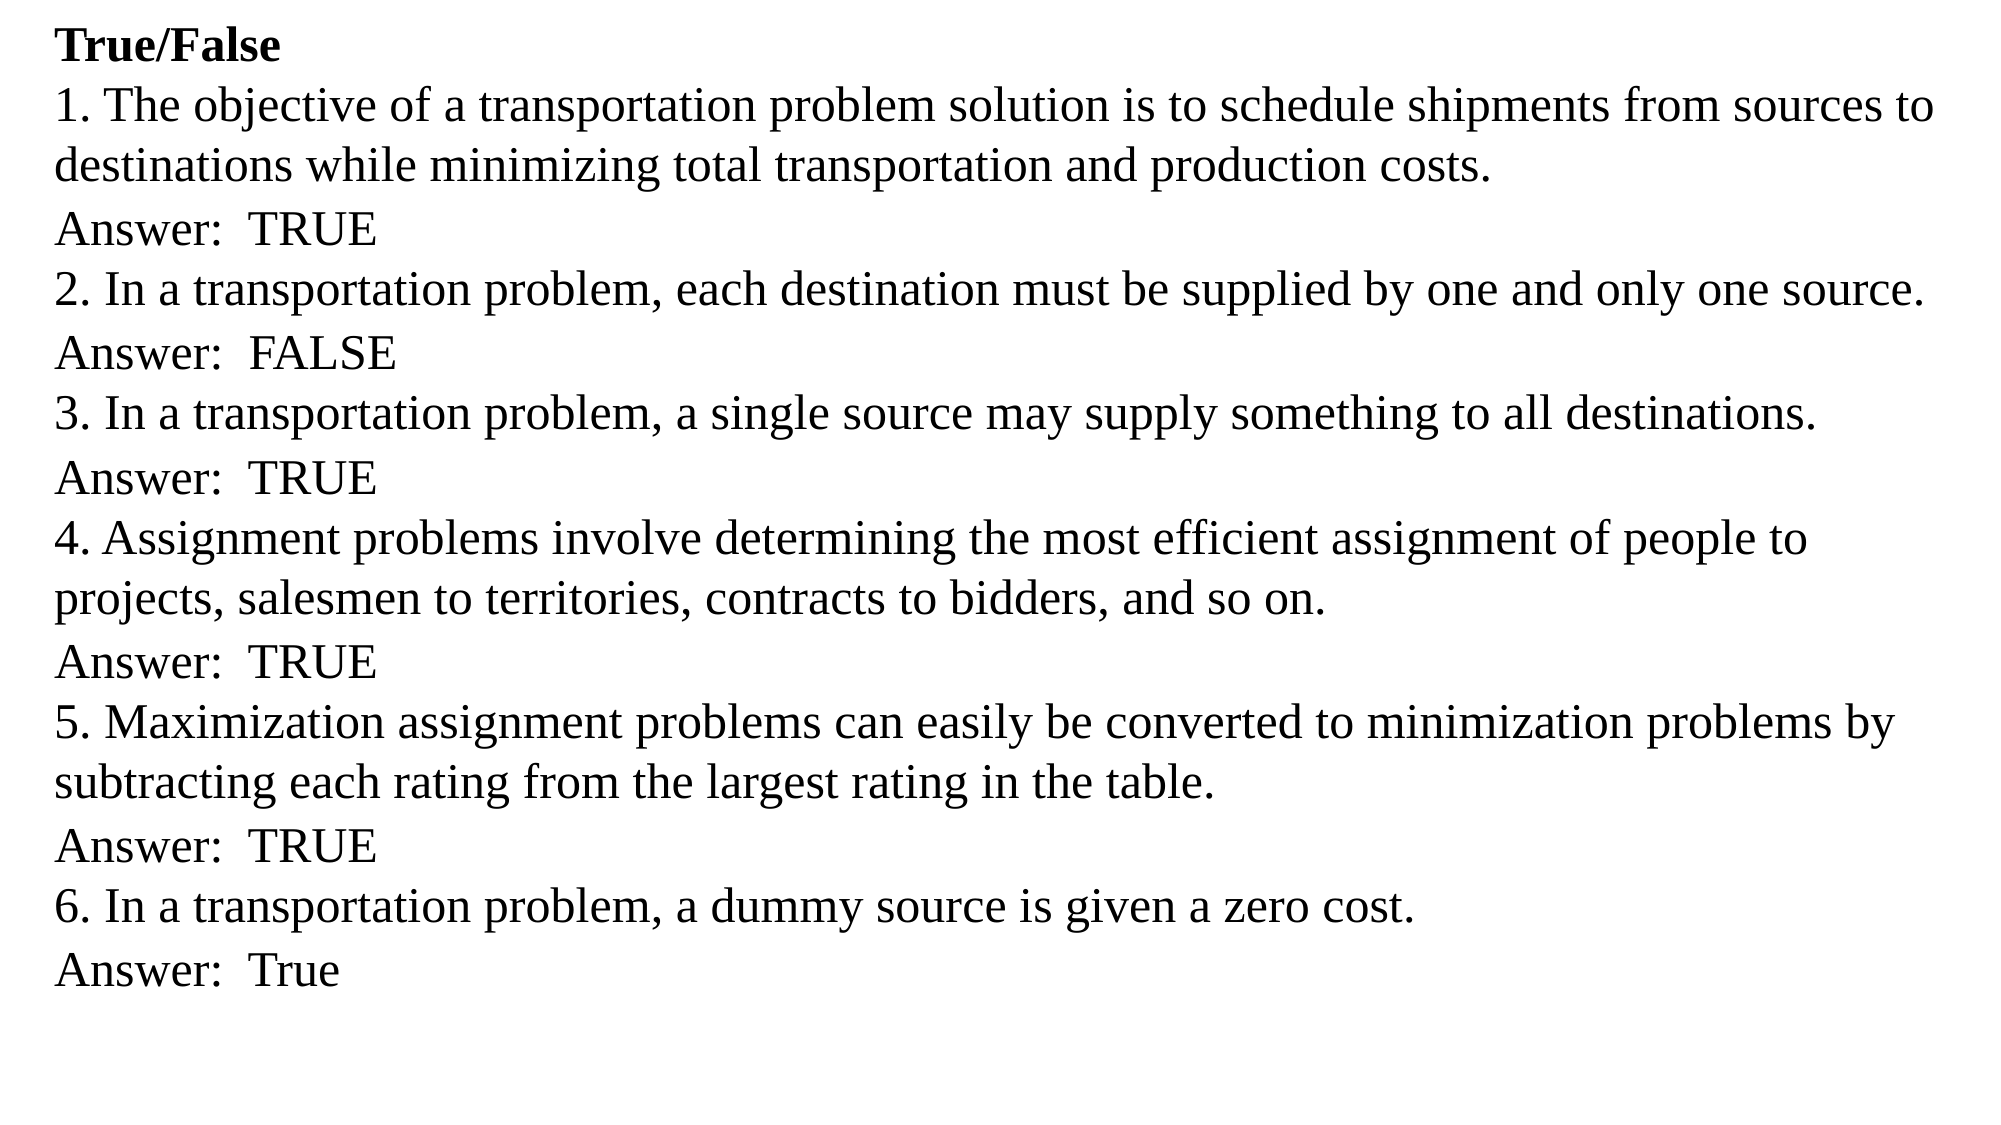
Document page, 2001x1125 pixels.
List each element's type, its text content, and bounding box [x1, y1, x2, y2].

text_box True/False 1. The objective of a transportation problem solution is to schedule shipments from sources to destinations while minimizing total transportation and production costs. Answer: TRUE 2. In a transportation problem, each destination must be supplied by one and only one source. Answer: FALSE 3. In a transportation problem, a single source may supply something to all destinations. Answer: TRUE 4. Assignment problems involve determining the most efficient assignment of people to projects, salesmen to territories, contracts to bidders, and so on. Answer: TRUE 5. Maximization assignment problems can easily be converted to minimization problems by subtracting each rating from the largest rating in the table. Answer: TRUE 6. In a transportation problem, a dummy source is given a zero cost. Answer: True [39, 0, 1979, 1005]
